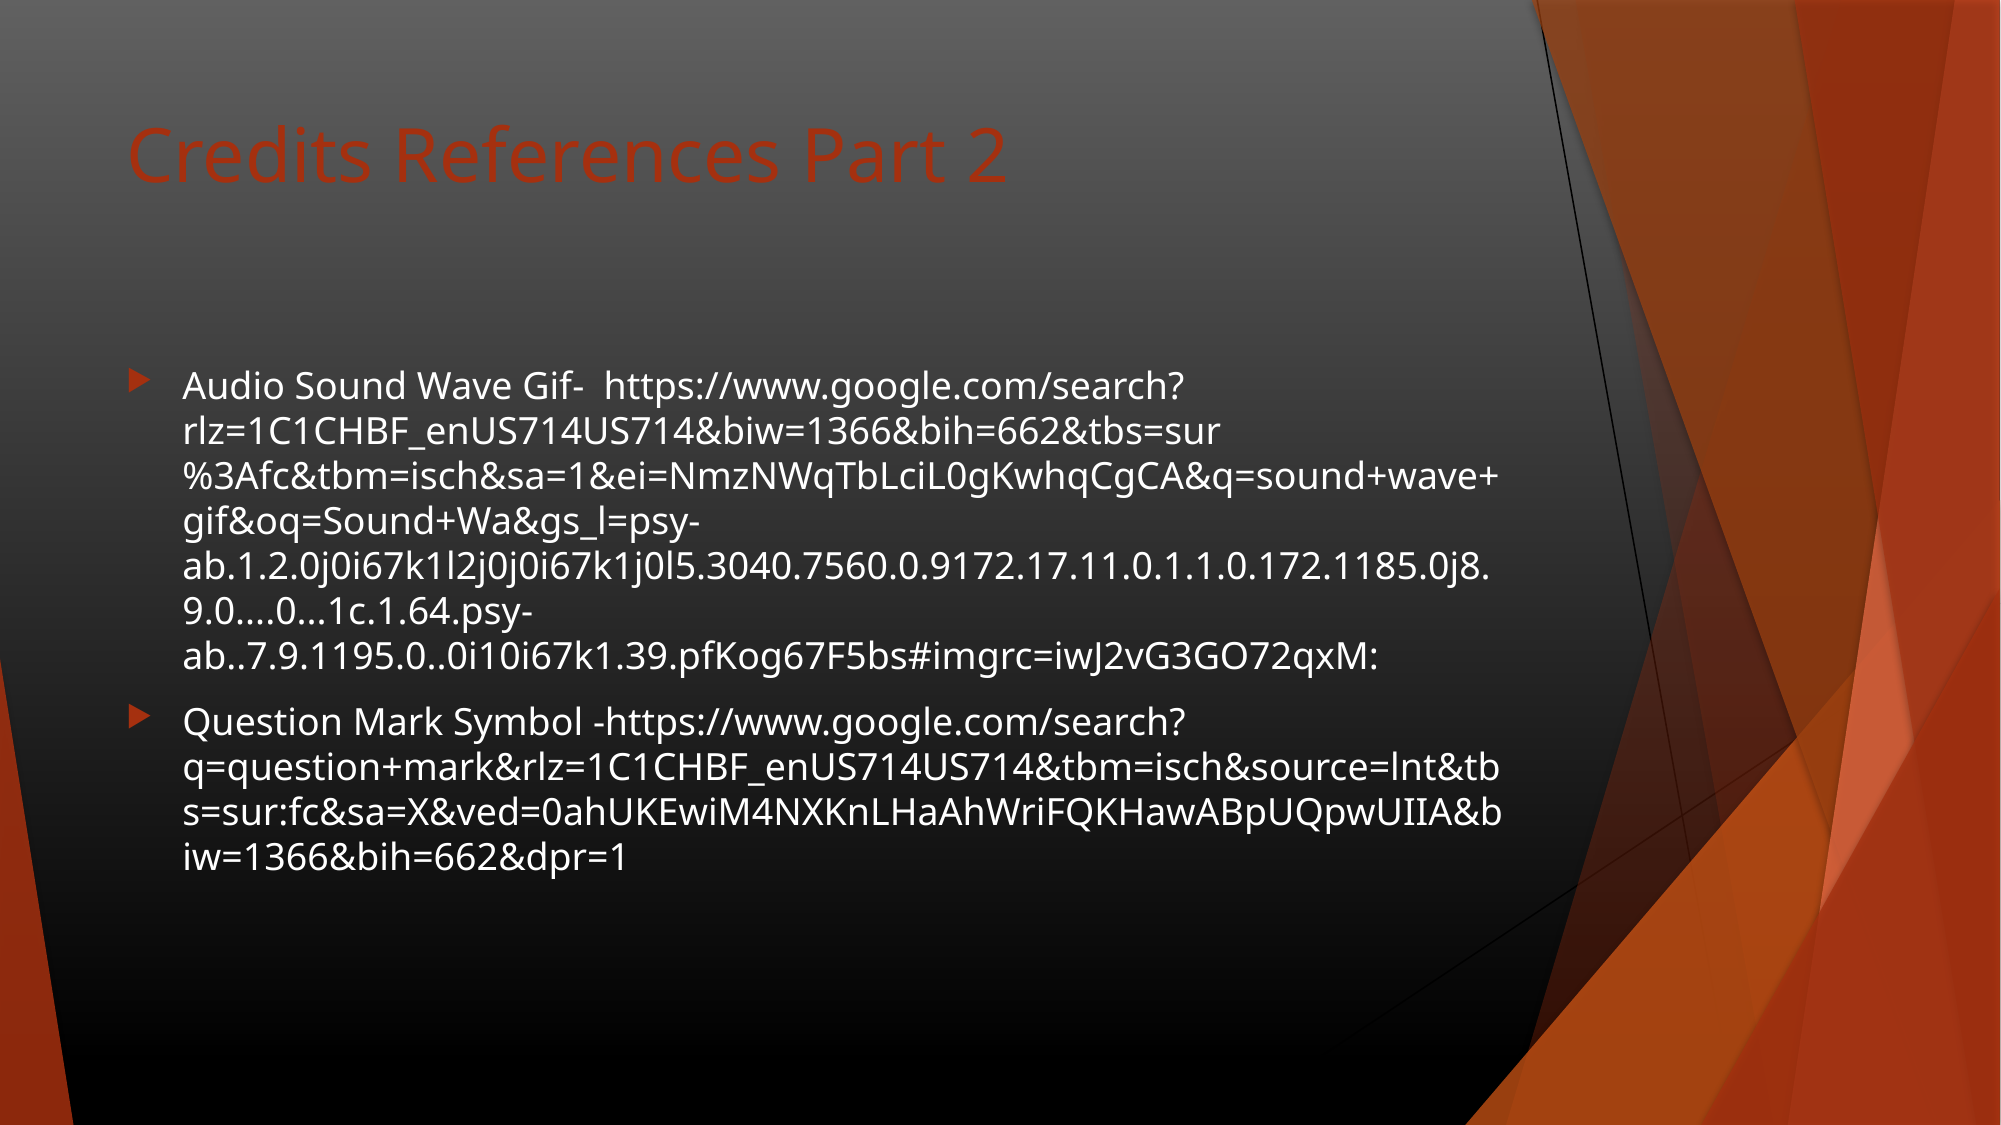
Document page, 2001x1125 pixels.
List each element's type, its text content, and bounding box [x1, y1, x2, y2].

list Audio Sound Wave Gif- https://www.google.com/search?rlz=1C1CHBF_enUS714US714&biw=1366&bih=662&tbs=sur%3Afc&tbm=isch&sa=1&ei=NmzNWqTbLciL0gKwhqCgCA&q=sound+wave+gif&oq=Sound+Wa&gs_l=psy-ab.1.2.0j0i67k1l2j0j0i67k1j0l5.3040.7560.0.9172.17.11.0.1.1.0.172.1185.0j8.9.0....0...1c.1.64.psy-ab..7.9.1195.0..0i10i67k1.39.pfKog67F5bs#imgrc=iwJ2vG3GO72qxM: Question Mark Symbol -https://www.google.com/search?q=question+mark&rlz=1C1CHBF_enUS714US714&tbm=isch&source=lnt&tbs=sur:fc&sa=X&ved=0ahUKEwiM4NXKnLHaAhWriFQKHawABpUQpwUIIA&biw=1366&bih=662&dpr=1 [111, 354, 1522, 992]
title Credits References Part 2 [111, 99, 1522, 317]
